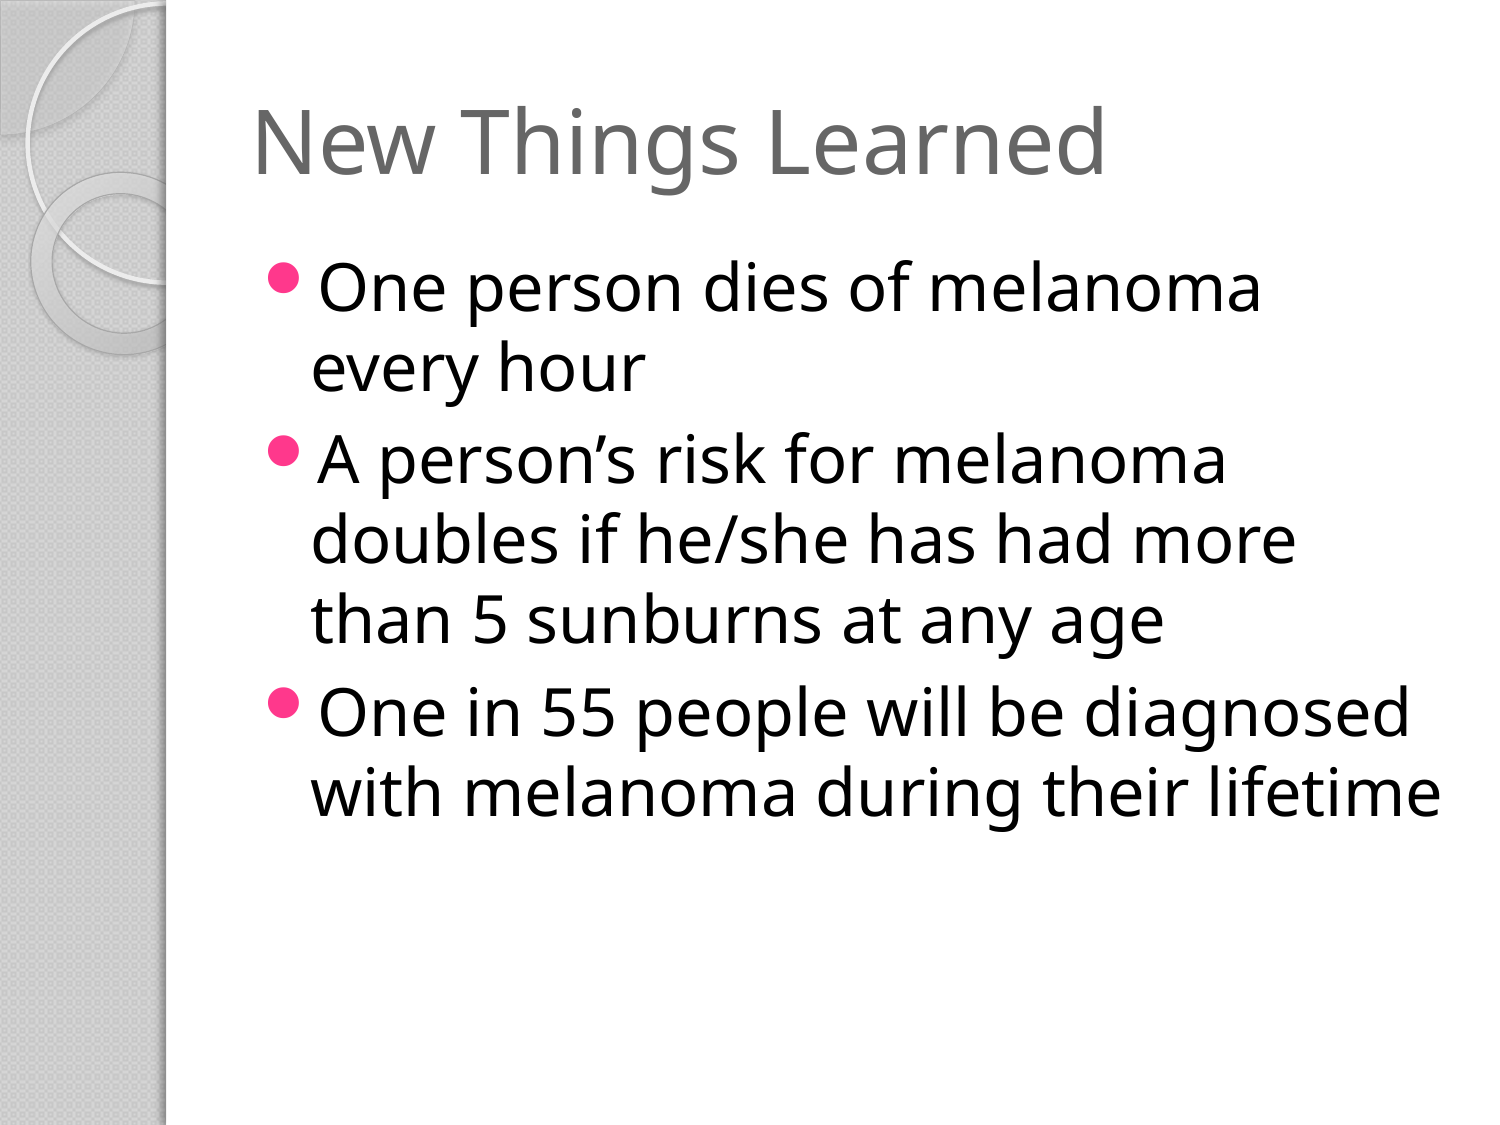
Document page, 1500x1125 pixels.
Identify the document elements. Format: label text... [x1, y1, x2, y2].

title New Things Learned [235, 45, 1466, 233]
list One person dies of melanoma every hour A person’s risk for melanoma doubles if he/she has had more than 5 sunburns at any age One in 55 people will be diagnosed with melanoma during their lifetime [235, 237, 1466, 1025]
